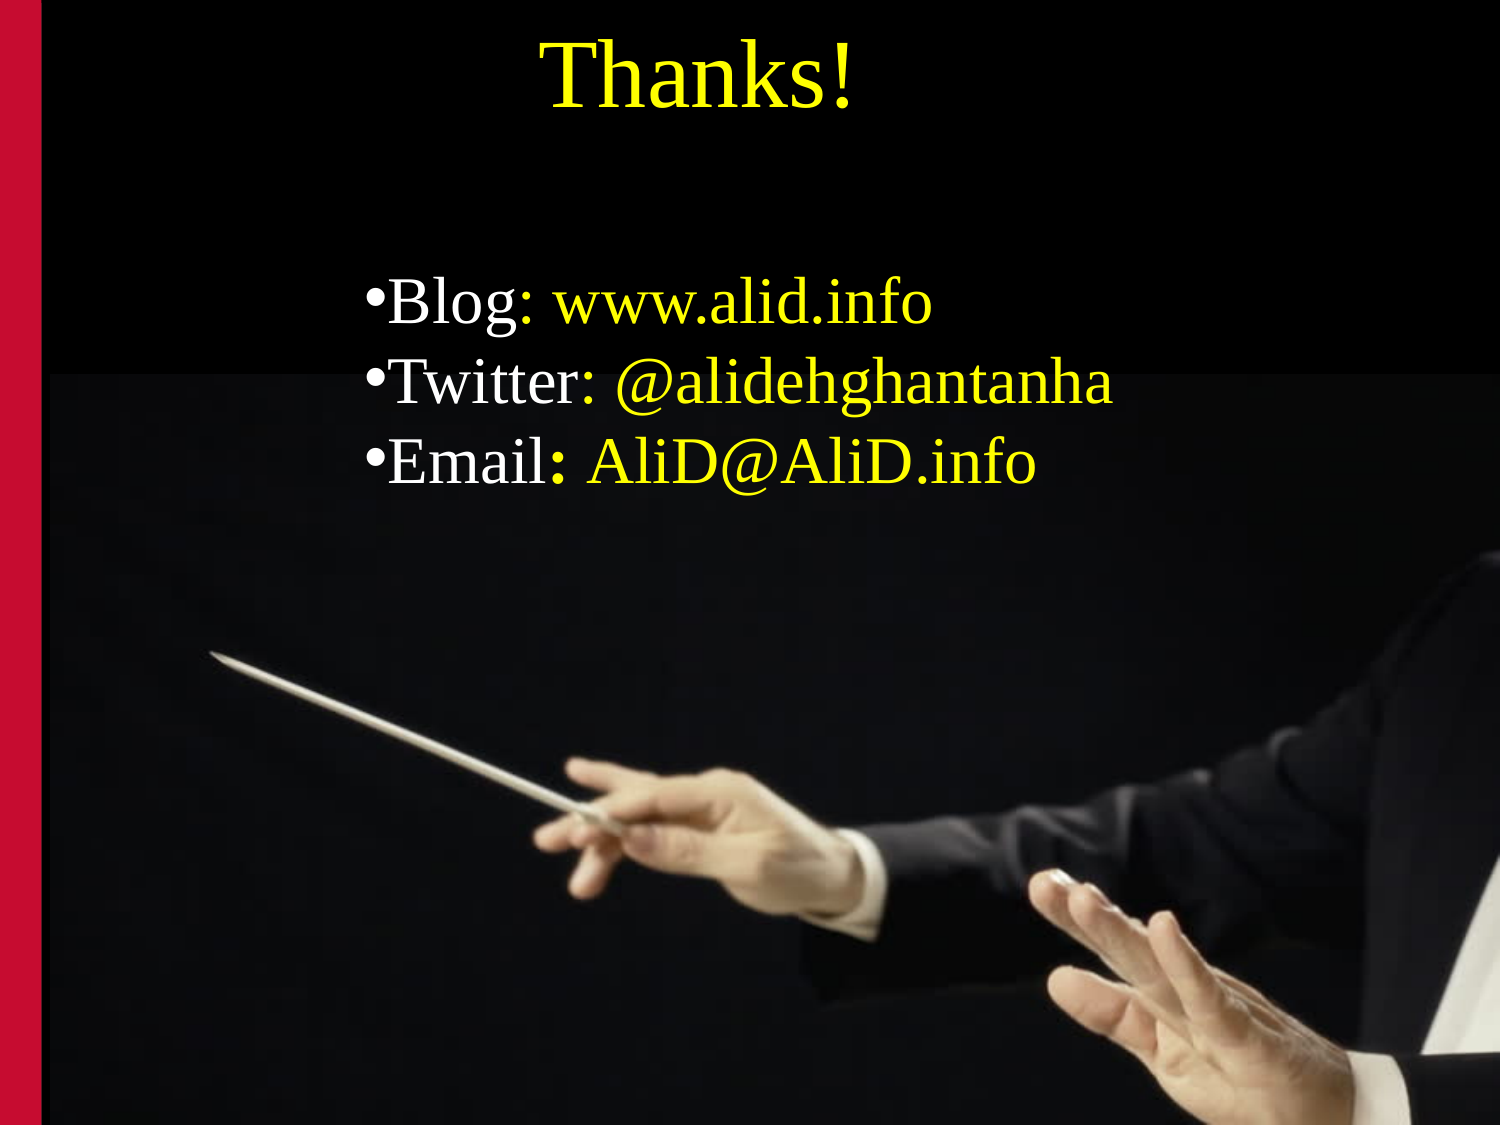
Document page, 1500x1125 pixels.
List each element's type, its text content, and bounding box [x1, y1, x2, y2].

text_box Blog: www.alid.info Twitter: @alidehghantanha Email: AliD@AliD.info [199, 249, 1388, 373]
title Thanks! [450, 2, 1100, 190]
picture [49, 374, 1500, 1125]
